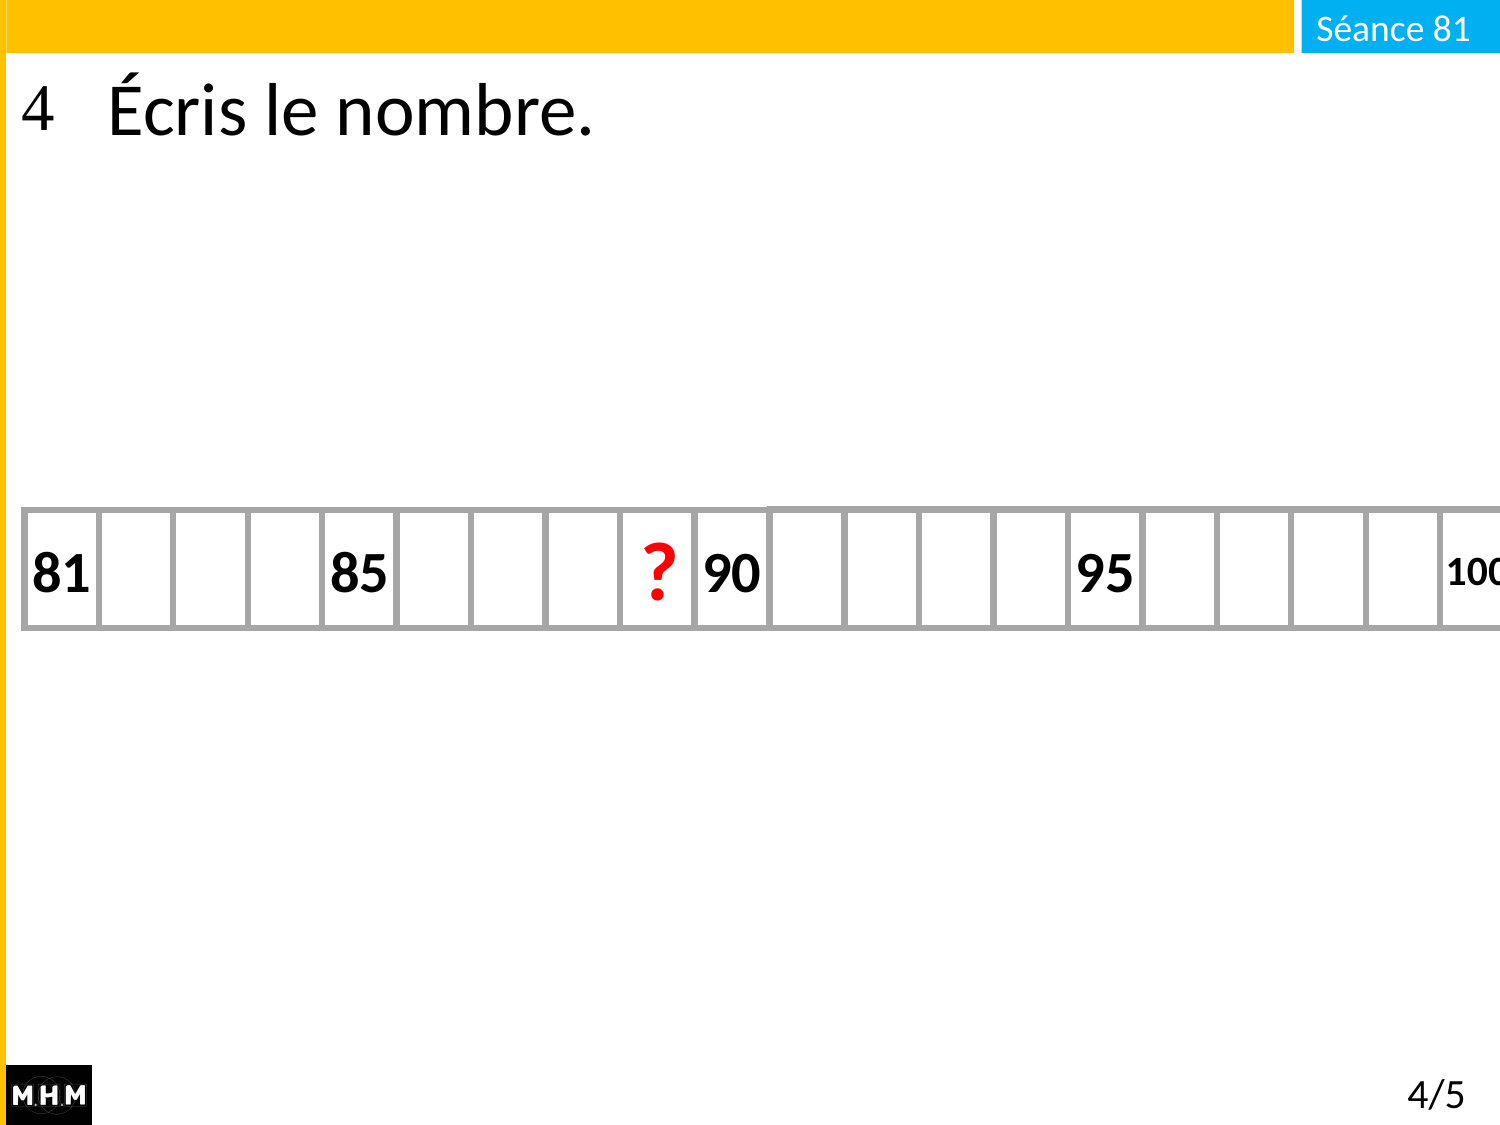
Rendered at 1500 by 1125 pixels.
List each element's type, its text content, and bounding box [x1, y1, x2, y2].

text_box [24, 509, 769, 629]
list 4/5 [1373, 1064, 1500, 1125]
title Écris le nombre. [92, 29, 1387, 192]
picture [6, 1065, 92, 1125]
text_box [770, 509, 1500, 629]
